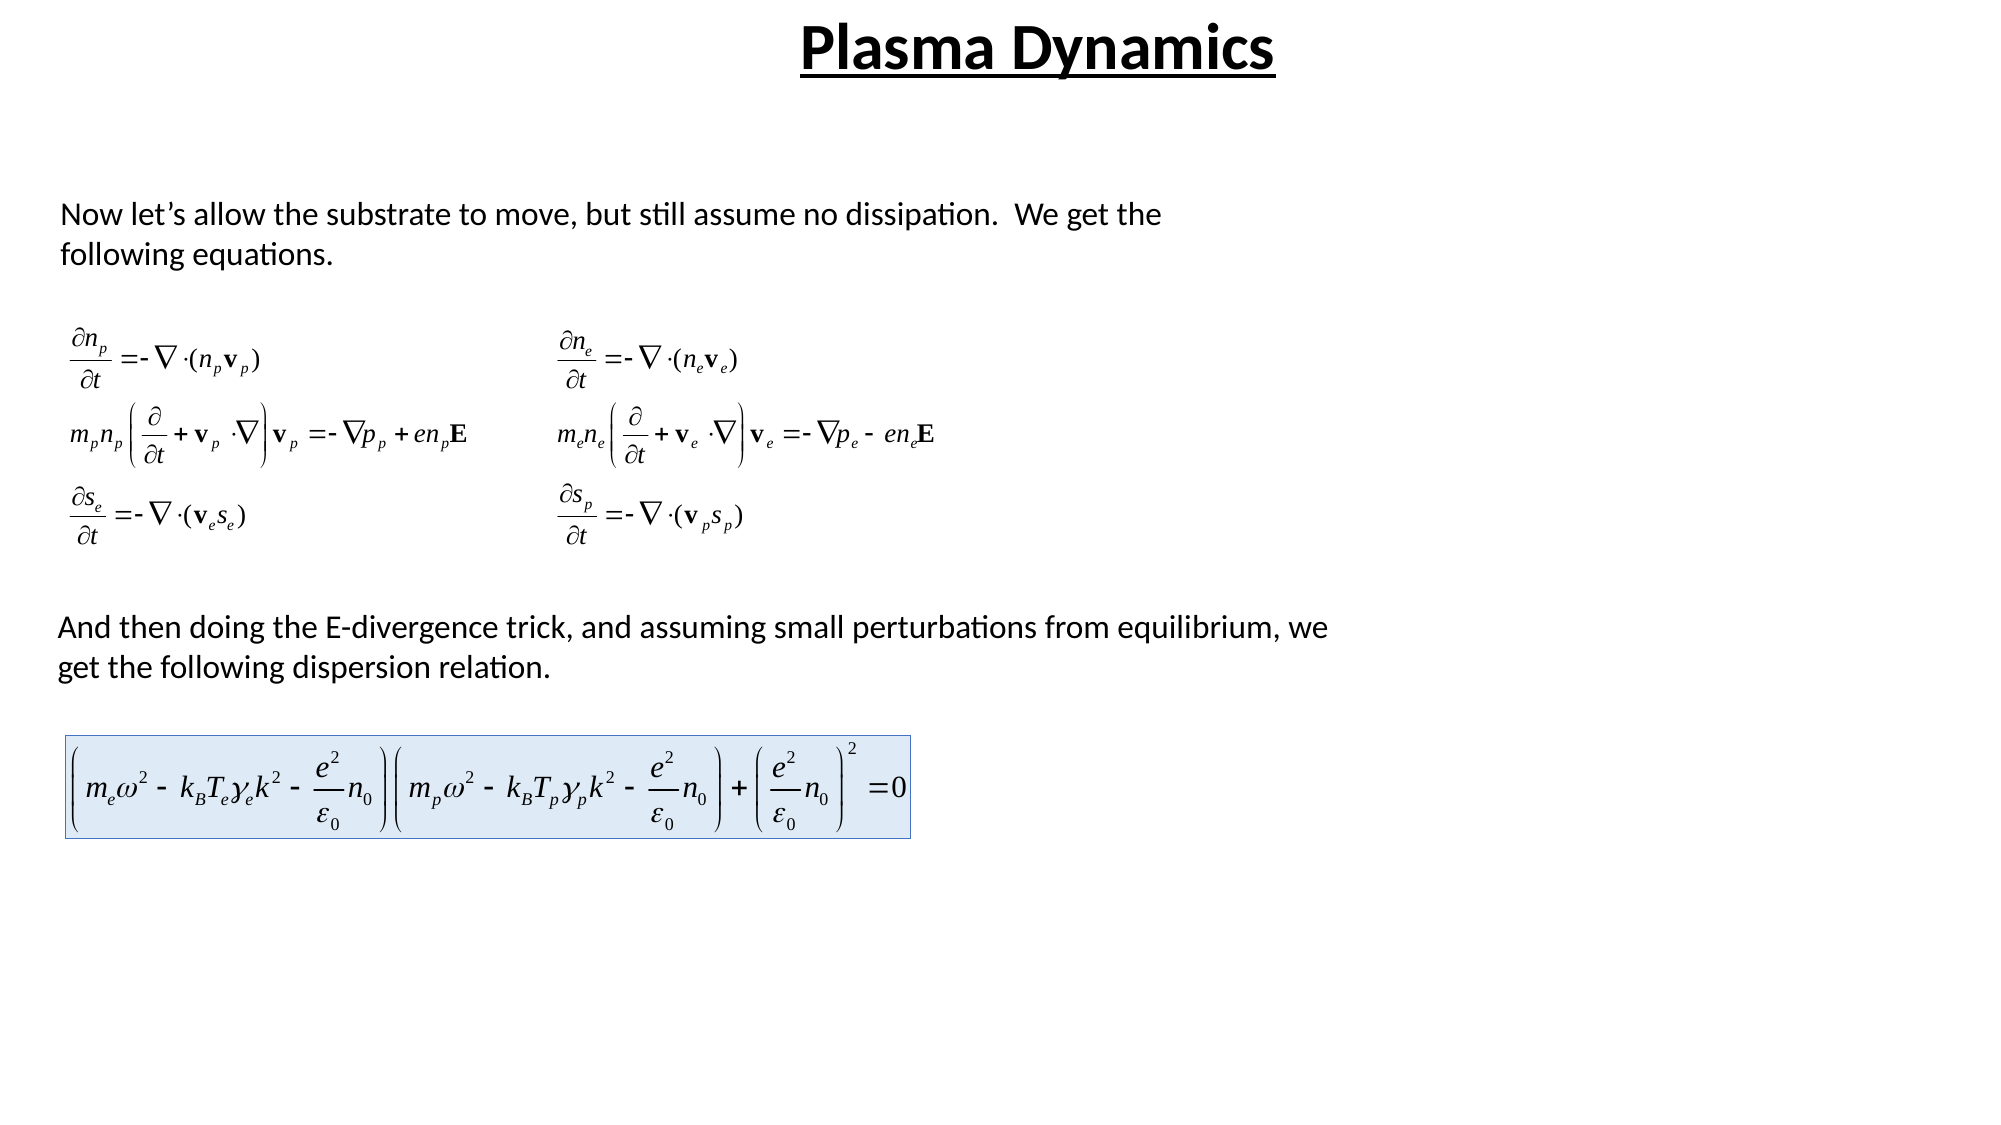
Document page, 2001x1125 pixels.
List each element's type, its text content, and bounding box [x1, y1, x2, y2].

text_box And then doing the E-divergence trick, and assuming small perturbations from equilibrium, we get the following dispersion relation. [42, 598, 1369, 693]
text_box Now let’s allow the substrate to move, but still assume no dissipation. We get the following equations. [45, 184, 1239, 280]
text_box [65, 320, 941, 550]
text_box Plasma Dynamics [557, 5, 1519, 92]
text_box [65, 735, 911, 839]
